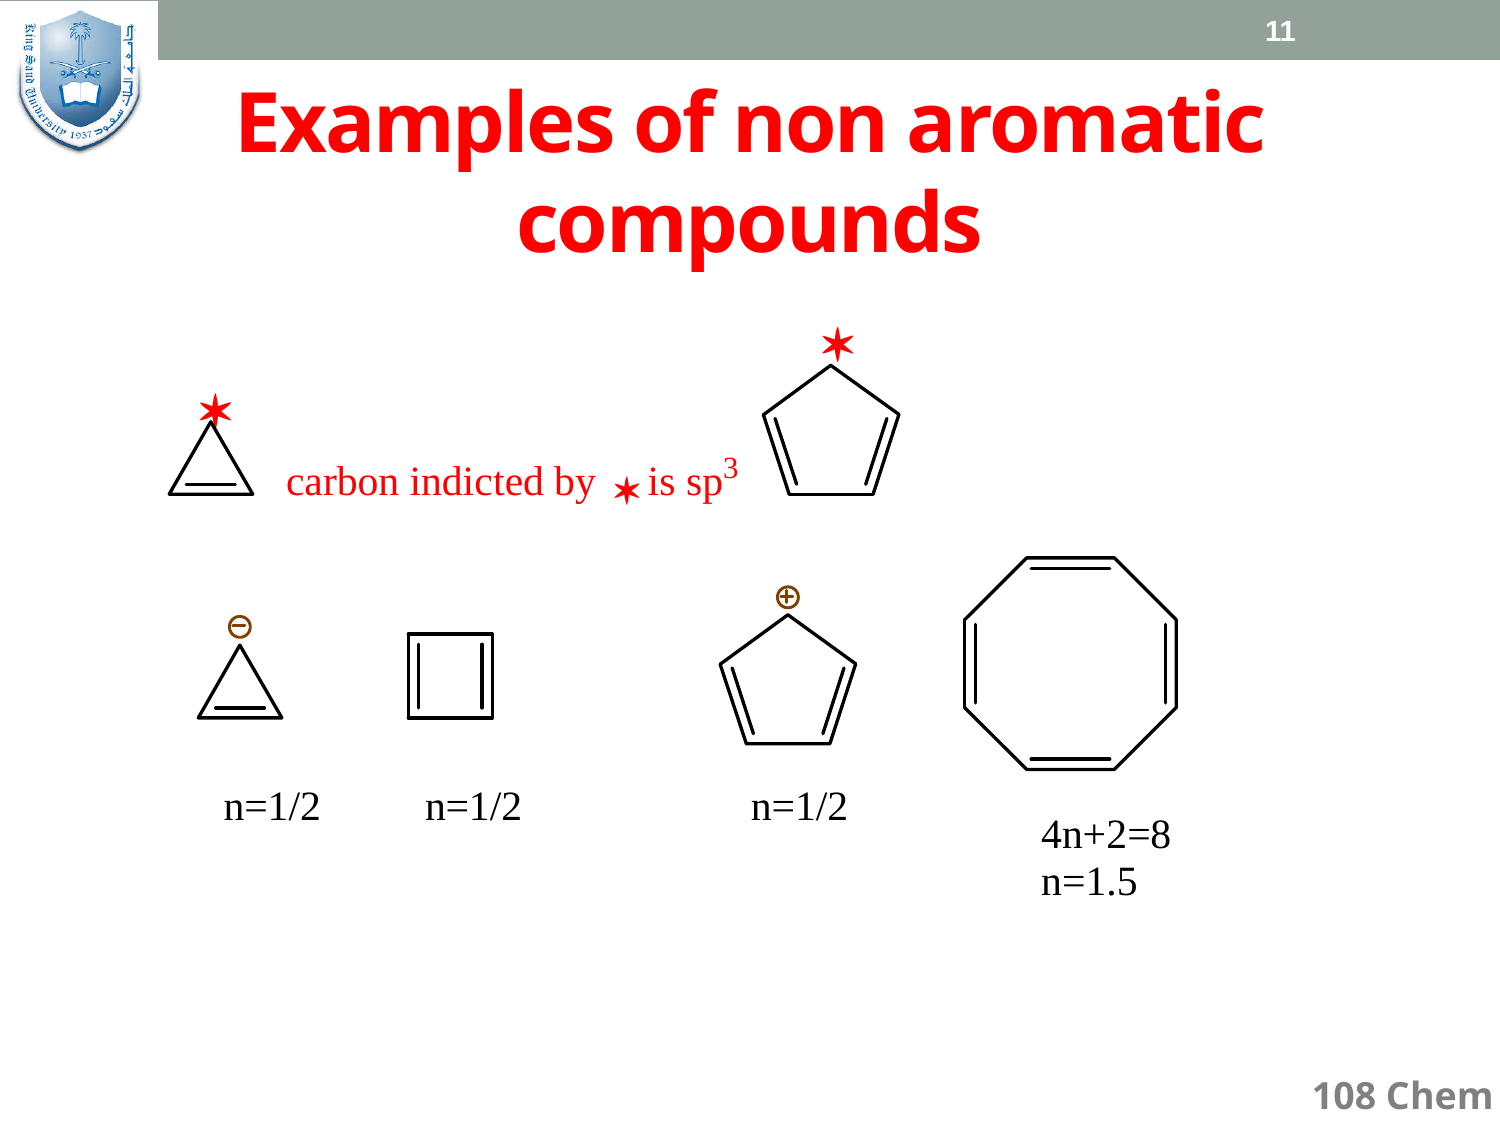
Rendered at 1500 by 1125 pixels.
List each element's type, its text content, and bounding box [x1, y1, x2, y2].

picture [0, 1, 159, 160]
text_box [162, 312, 1401, 906]
title Examples of non aromatic compounds [75, 87, 1425, 250]
slide_number 11 [1250, 3, 1425, 57]
text_box 108 Chem [1297, 1064, 1500, 1125]
